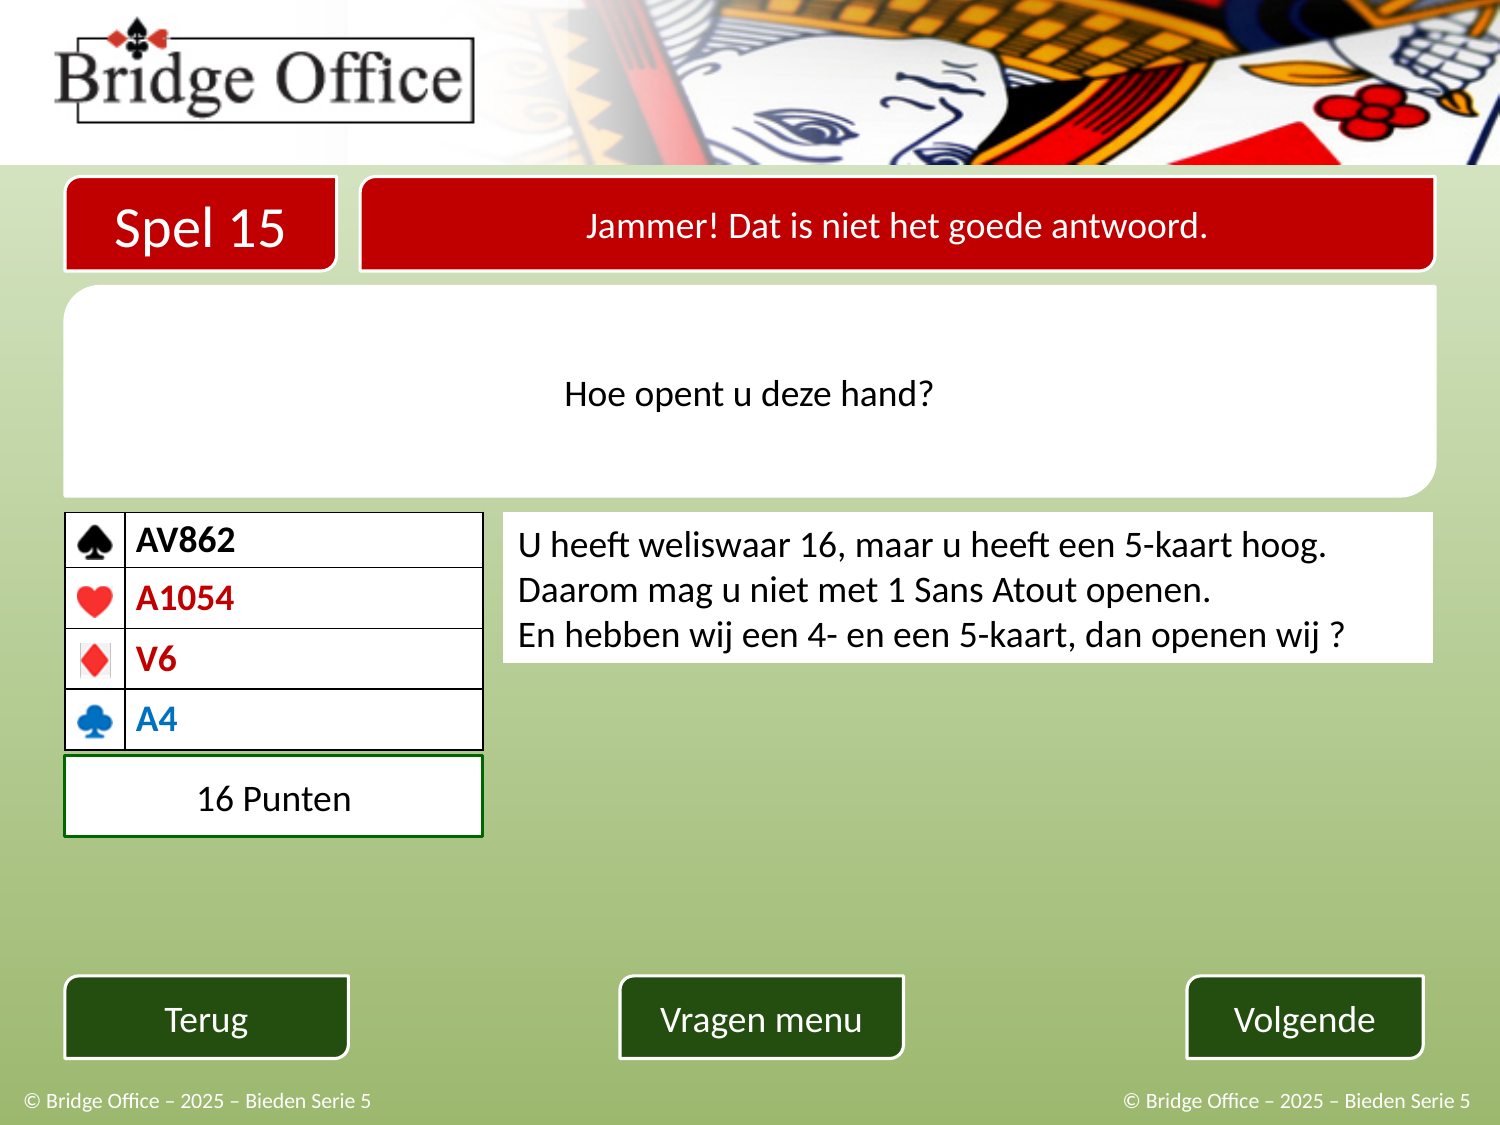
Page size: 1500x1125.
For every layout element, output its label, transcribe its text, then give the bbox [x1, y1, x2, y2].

table_header [66, 513, 124, 567]
picture [77, 524, 113, 561]
table_cell A4 [126, 690, 482, 749]
picture [77, 585, 113, 618]
text_box 16 Punten [63, 754, 484, 838]
text_box Hoe opent u deze hand? [63, 284, 1437, 498]
table_cell [66, 629, 124, 688]
text_box © Bridge Office – 2025 – Bieden Serie 5 [8, 1079, 393, 1121]
text_box Spel 15 [63, 179, 339, 273]
text_box Vragen menu [618, 974, 906, 1061]
table_header AV862 [126, 513, 482, 567]
text_box Volgende [1185, 974, 1425, 1061]
text_box © Bridge Office – 2025 – Bieden Serie 5 [1107, 1079, 1500, 1121]
table_cell [66, 690, 124, 749]
text_box Terug [63, 974, 350, 1061]
table_cell [66, 568, 124, 628]
table_cell A1054 [126, 568, 482, 628]
text_box Jammer! Dat is niet het goede antwoord. [358, 179, 1437, 273]
picture [0, 0, 1500, 166]
picture [77, 703, 113, 740]
table_cell V6 [126, 629, 482, 688]
picture [77, 643, 113, 679]
text_box U heeft weliswaar 16, maar u heeft een 5-kaart hoog. Daarom mag u niet met 1 Sans Atout openen. En hebben wij een 4- en een 5-kaart, dan openen wij ? [503, 512, 1433, 663]
